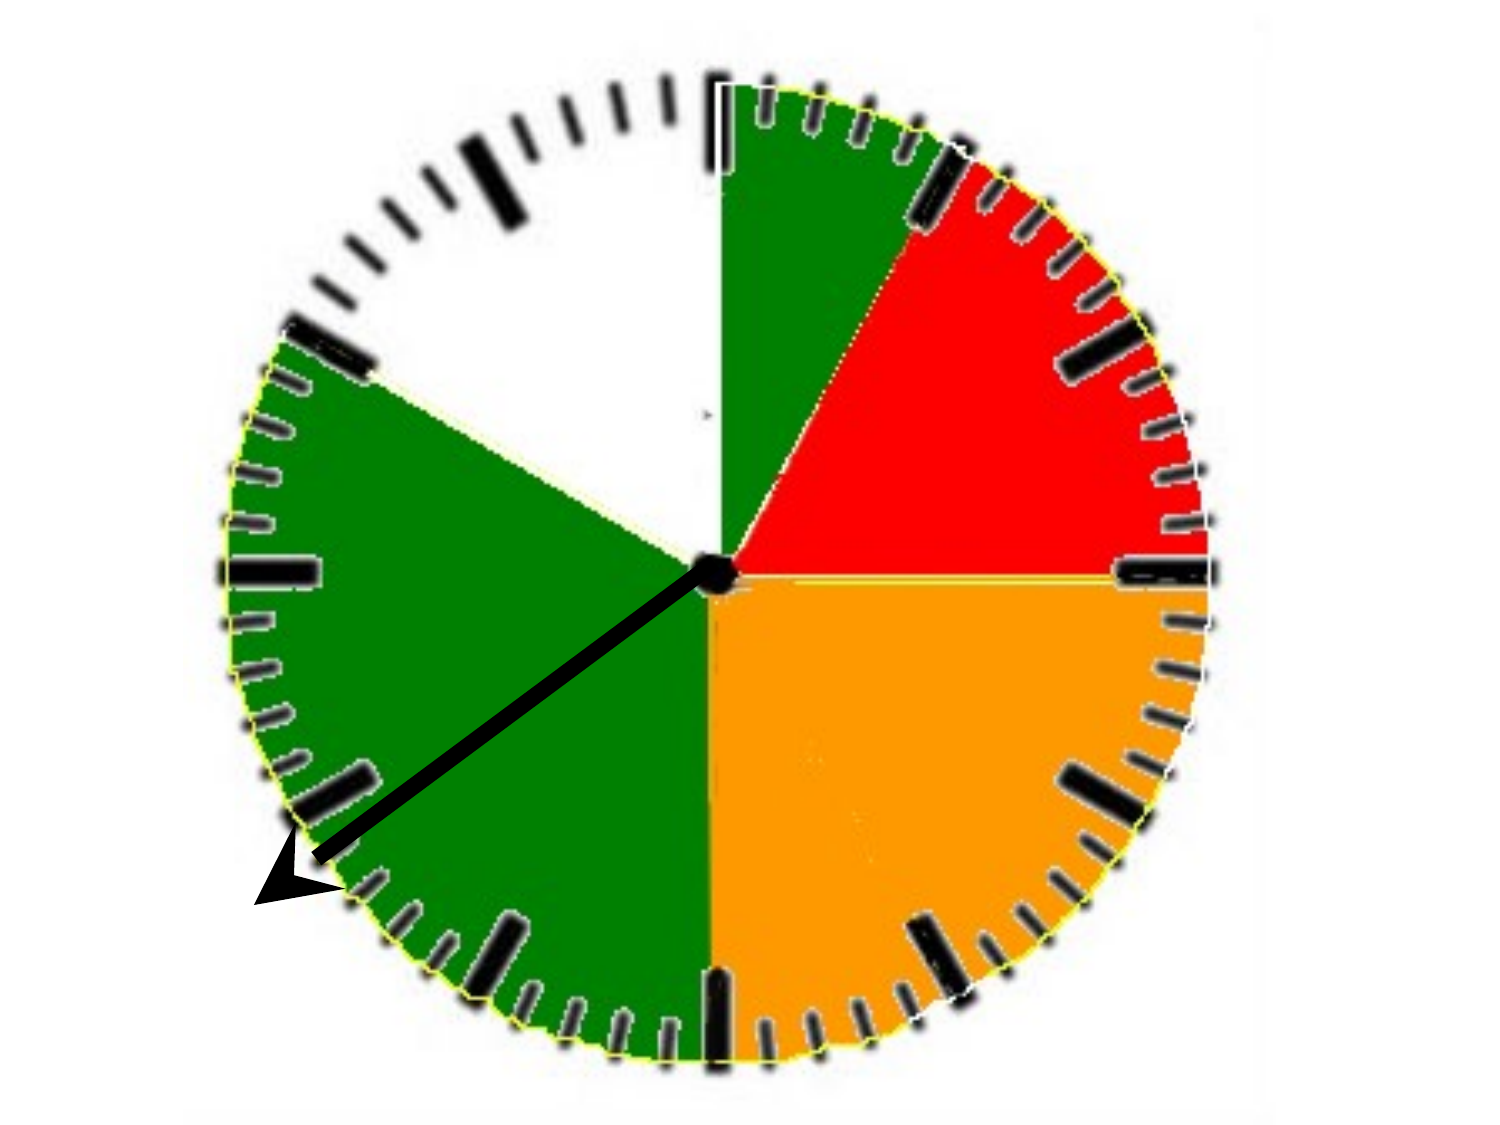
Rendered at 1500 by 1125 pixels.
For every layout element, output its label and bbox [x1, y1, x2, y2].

text_box [253, 562, 715, 906]
picture [182, 5, 1306, 1125]
